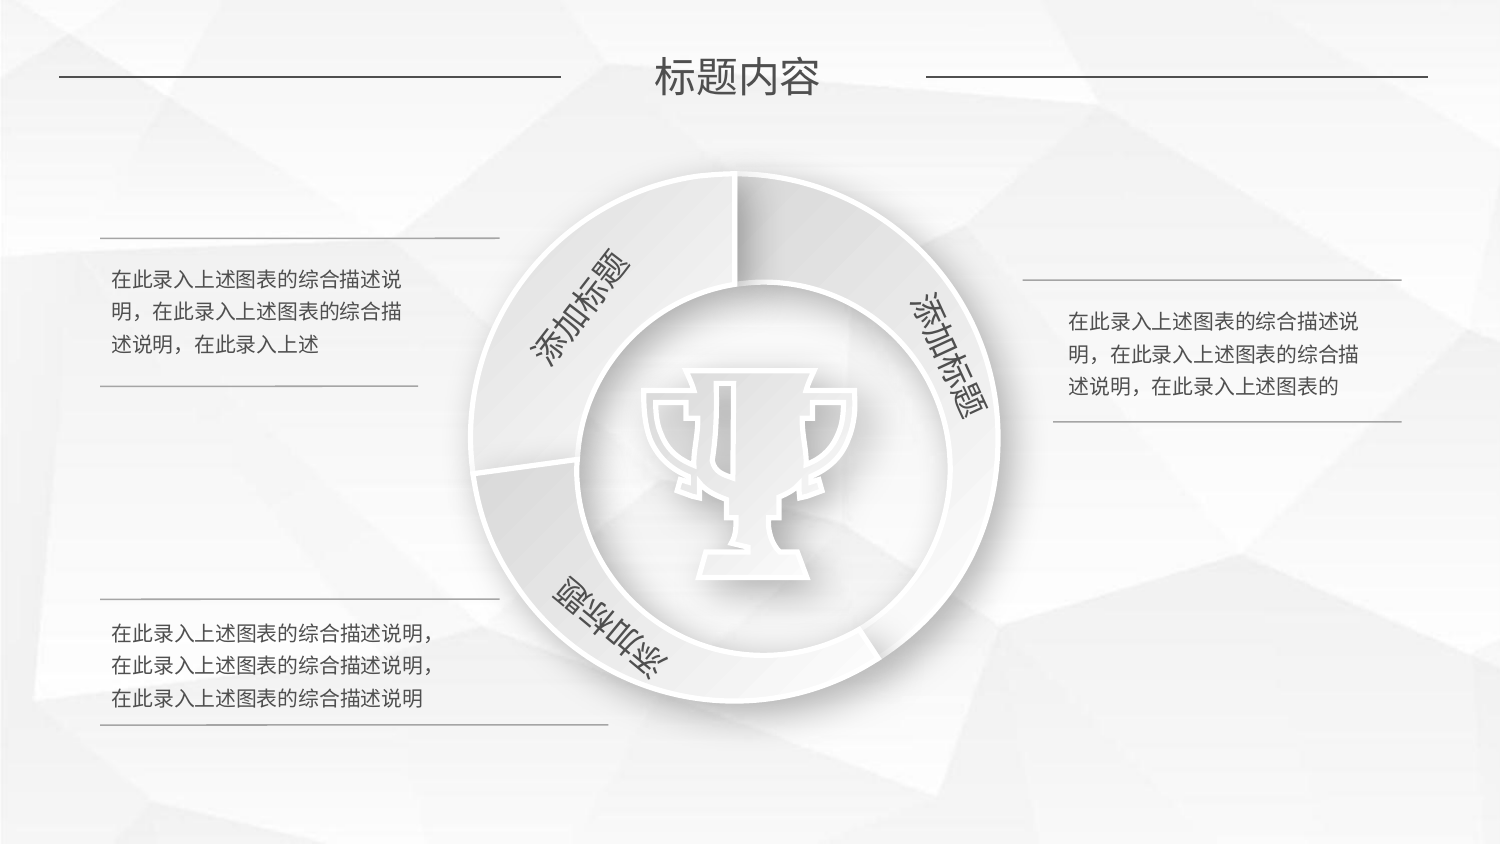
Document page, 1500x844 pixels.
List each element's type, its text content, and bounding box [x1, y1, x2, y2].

text_box [469, 172, 736, 472]
text_box 添加标题 [508, 226, 651, 390]
text_box [755, 173, 1000, 644]
text_box 添加标题 [891, 269, 1009, 441]
text_box 添加标题 [530, 556, 691, 702]
picture [0, 0, 1500, 844]
text_box 在此录入上述图表的综合描述说明，在此录入上述图表的综合描述说明，在此录入上述 [96, 251, 419, 364]
text_box 在此录入上述图表的综合描述说明，在此录入上述图表的综合描述说明，在此录入上述图表的综合描述说明 [96, 605, 472, 718]
text_box [471, 458, 880, 703]
text_box [642, 369, 856, 579]
text_box 标题内容 [608, 43, 868, 109]
text_box 在此录入上述图表的综合描述说明，在此录入上述图表的综合描述说明，在此录入上述图表的 [1054, 294, 1391, 407]
